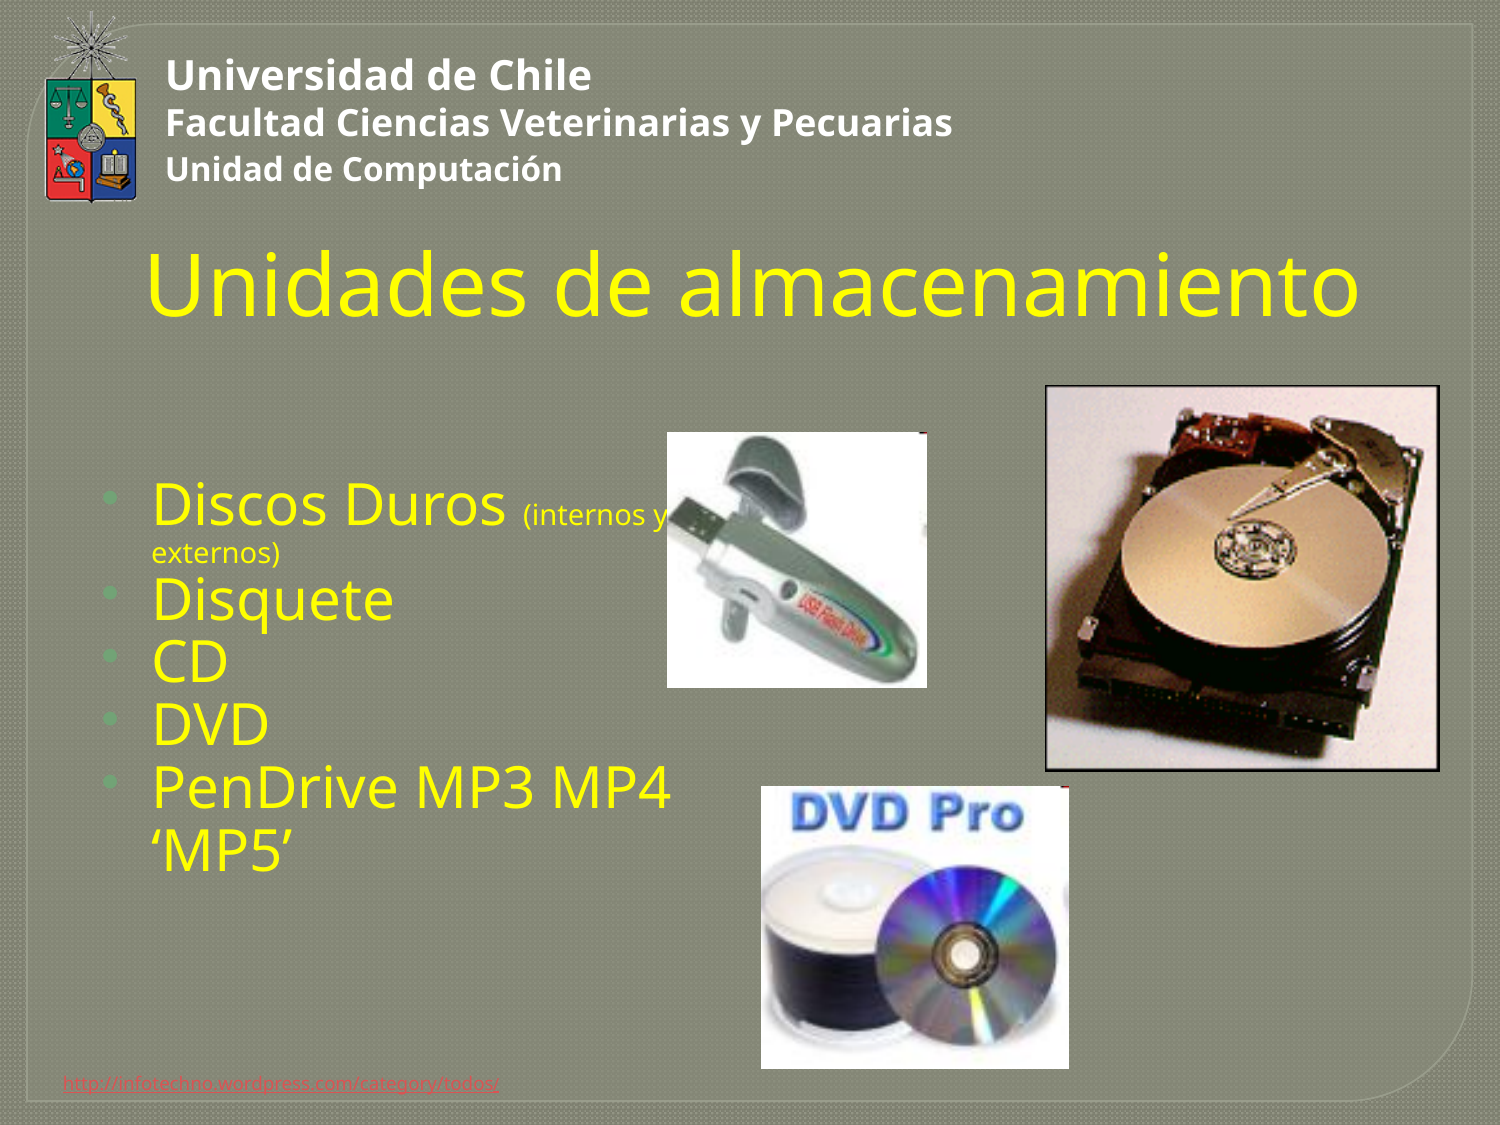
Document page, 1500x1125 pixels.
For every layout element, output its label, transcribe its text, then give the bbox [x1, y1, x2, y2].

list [761, 786, 1069, 1069]
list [666, 432, 927, 688]
picture [41, 11, 142, 208]
list Discos Duros (internos y externos) Disquete CD DVD PenDrive MP3 MP4 ‘MP5’ [88, 467, 751, 1032]
text_box http://infotechno.wordpress.com/category/todos/ [48, 1063, 633, 1105]
picture [1045, 385, 1441, 773]
title Unidades de almacenamiento [82, 199, 1417, 342]
